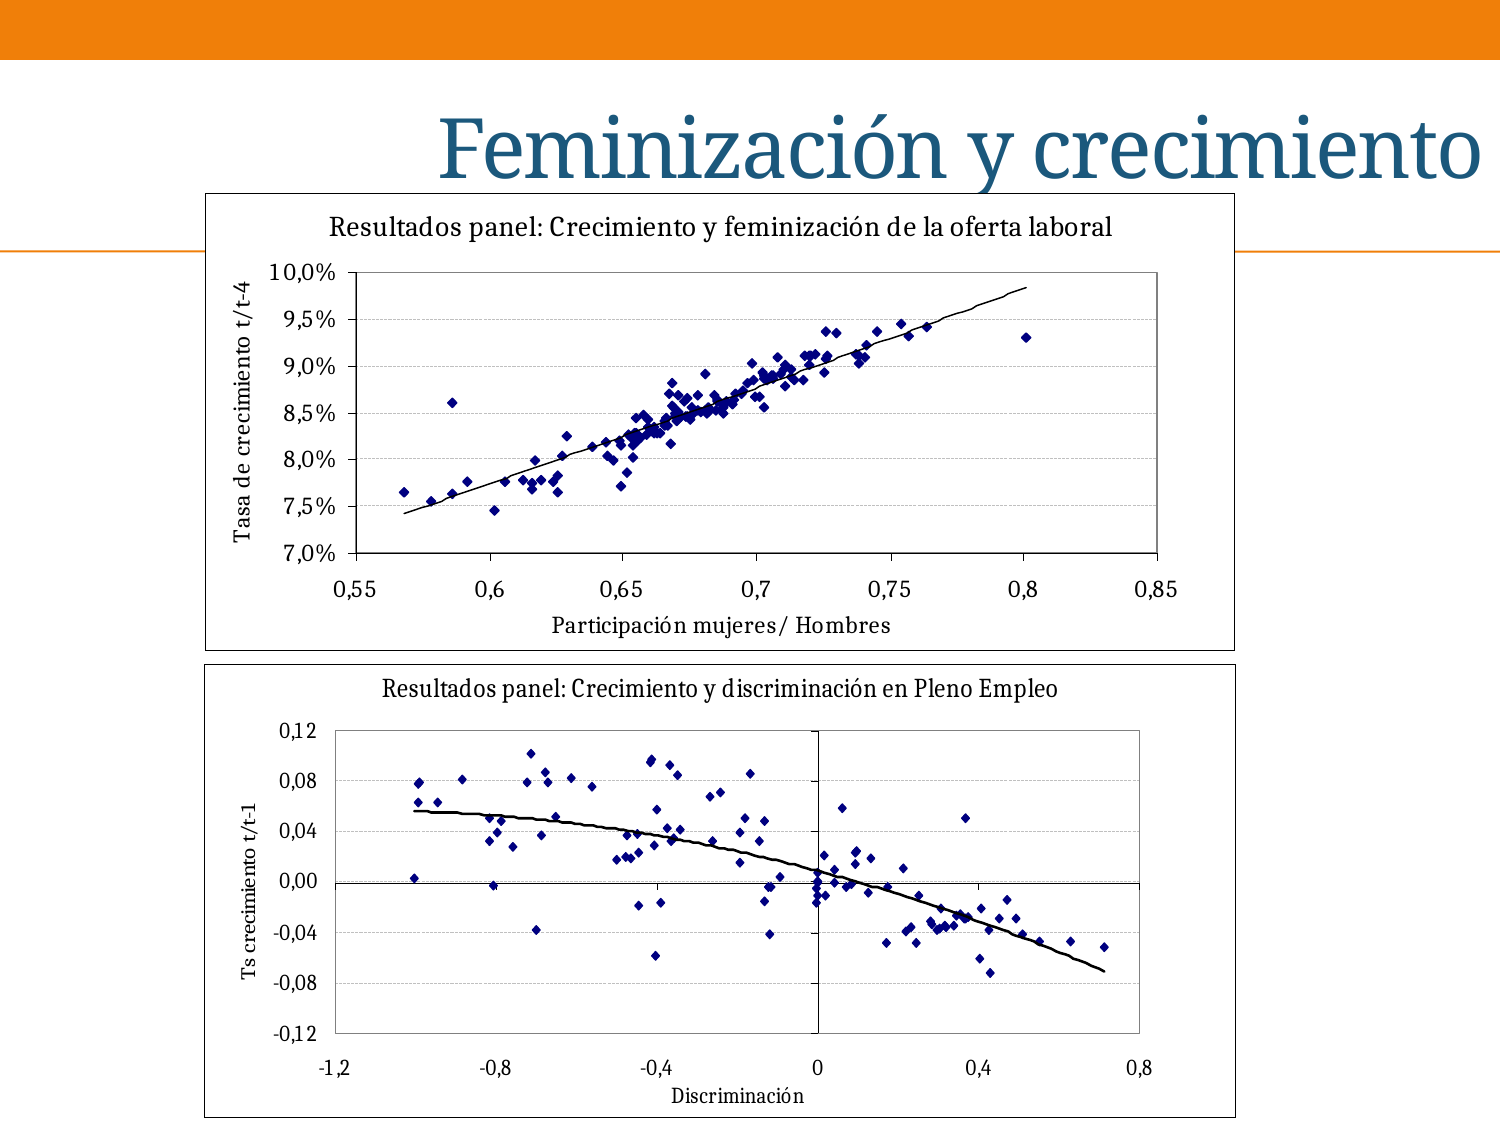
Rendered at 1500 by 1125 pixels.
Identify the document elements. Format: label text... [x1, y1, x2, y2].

title Feminización y crecimiento [150, 64, 1500, 227]
picture [200, 660, 1242, 1125]
picture [200, 188, 1243, 656]
